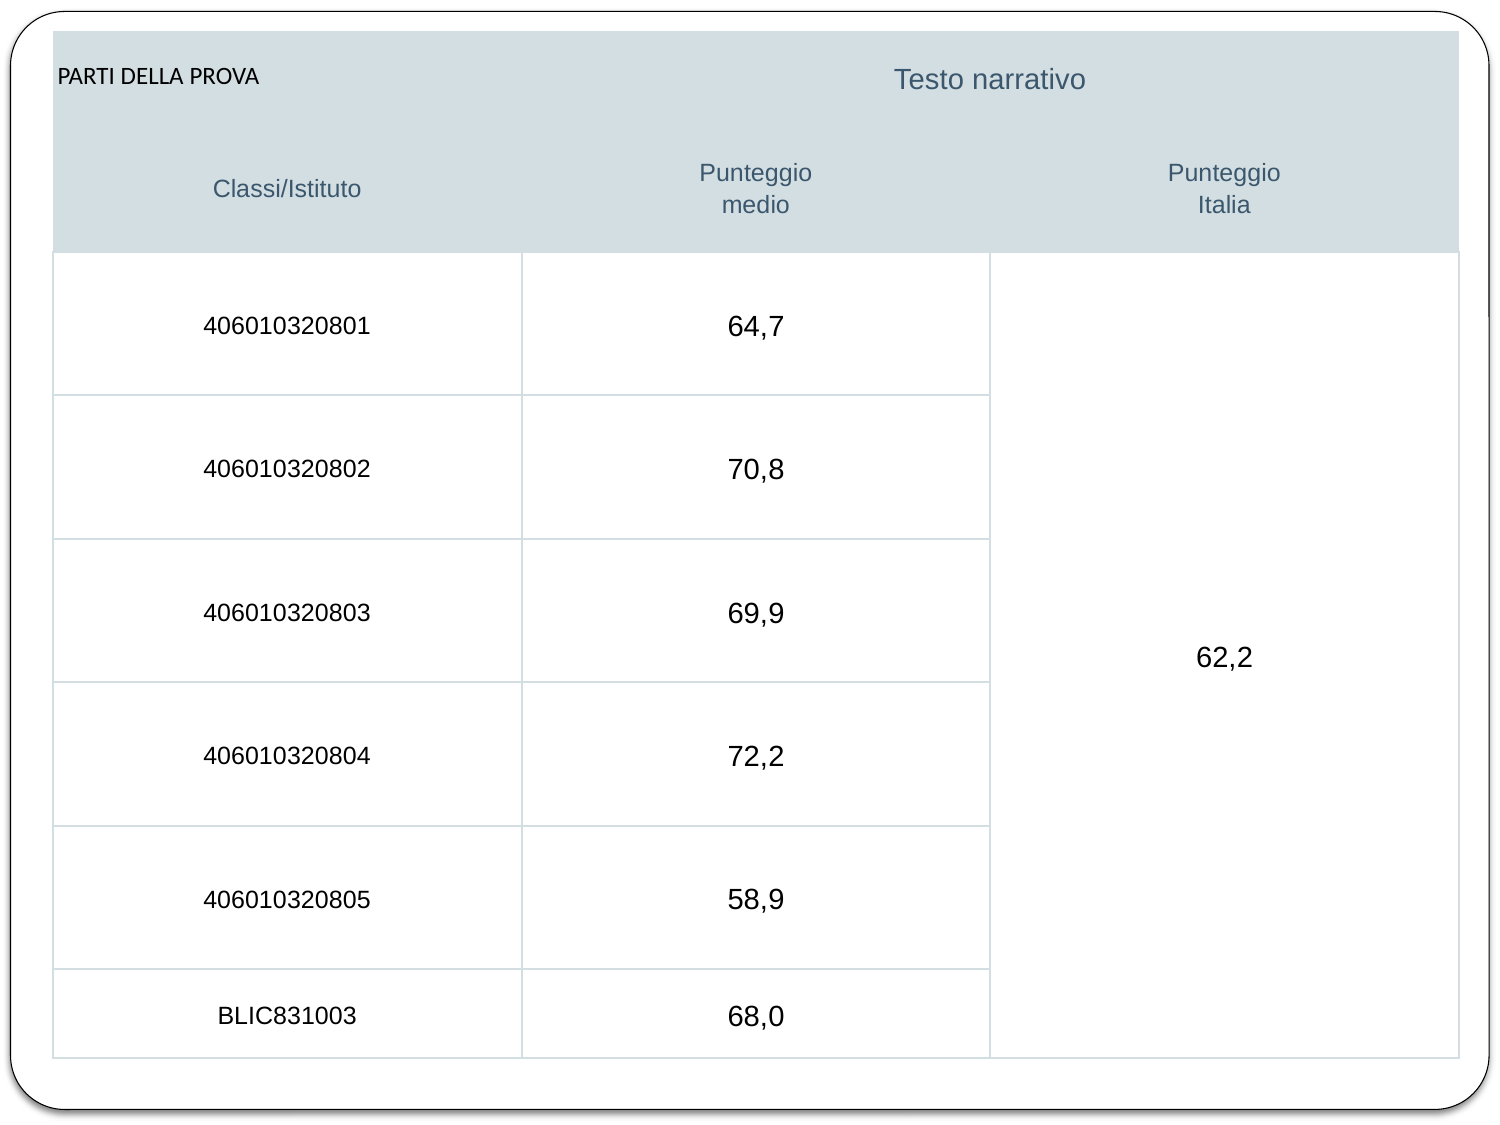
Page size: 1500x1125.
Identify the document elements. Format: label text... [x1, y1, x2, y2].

table_cell 406010320805 [54, 827, 521, 968]
table_header Testo narrativo [522, 31, 1459, 122]
table_cell 58,9 [523, 827, 989, 968]
table_cell Punteggio Italia [990, 122, 1459, 251]
table_cell Classi/Istituto [53, 122, 522, 251]
table_header PARTI DELLA PROVA [53, 31, 522, 122]
table_cell 69,9 [523, 540, 989, 681]
table_cell 64,7 [523, 253, 989, 394]
table_cell 406010320802 [54, 396, 521, 538]
table_cell 62,2 [991, 253, 1458, 1057]
table_cell 406010320801 [54, 253, 521, 394]
table_cell BLIC831003 [54, 970, 521, 1057]
table_cell 406010320803 [54, 540, 521, 681]
table_cell Punteggio medio [522, 122, 990, 251]
table_cell 68,0 [523, 970, 989, 1057]
table_cell 70,8 [523, 396, 989, 538]
table_cell 72,2 [523, 683, 989, 825]
table_cell 406010320804 [54, 683, 521, 825]
